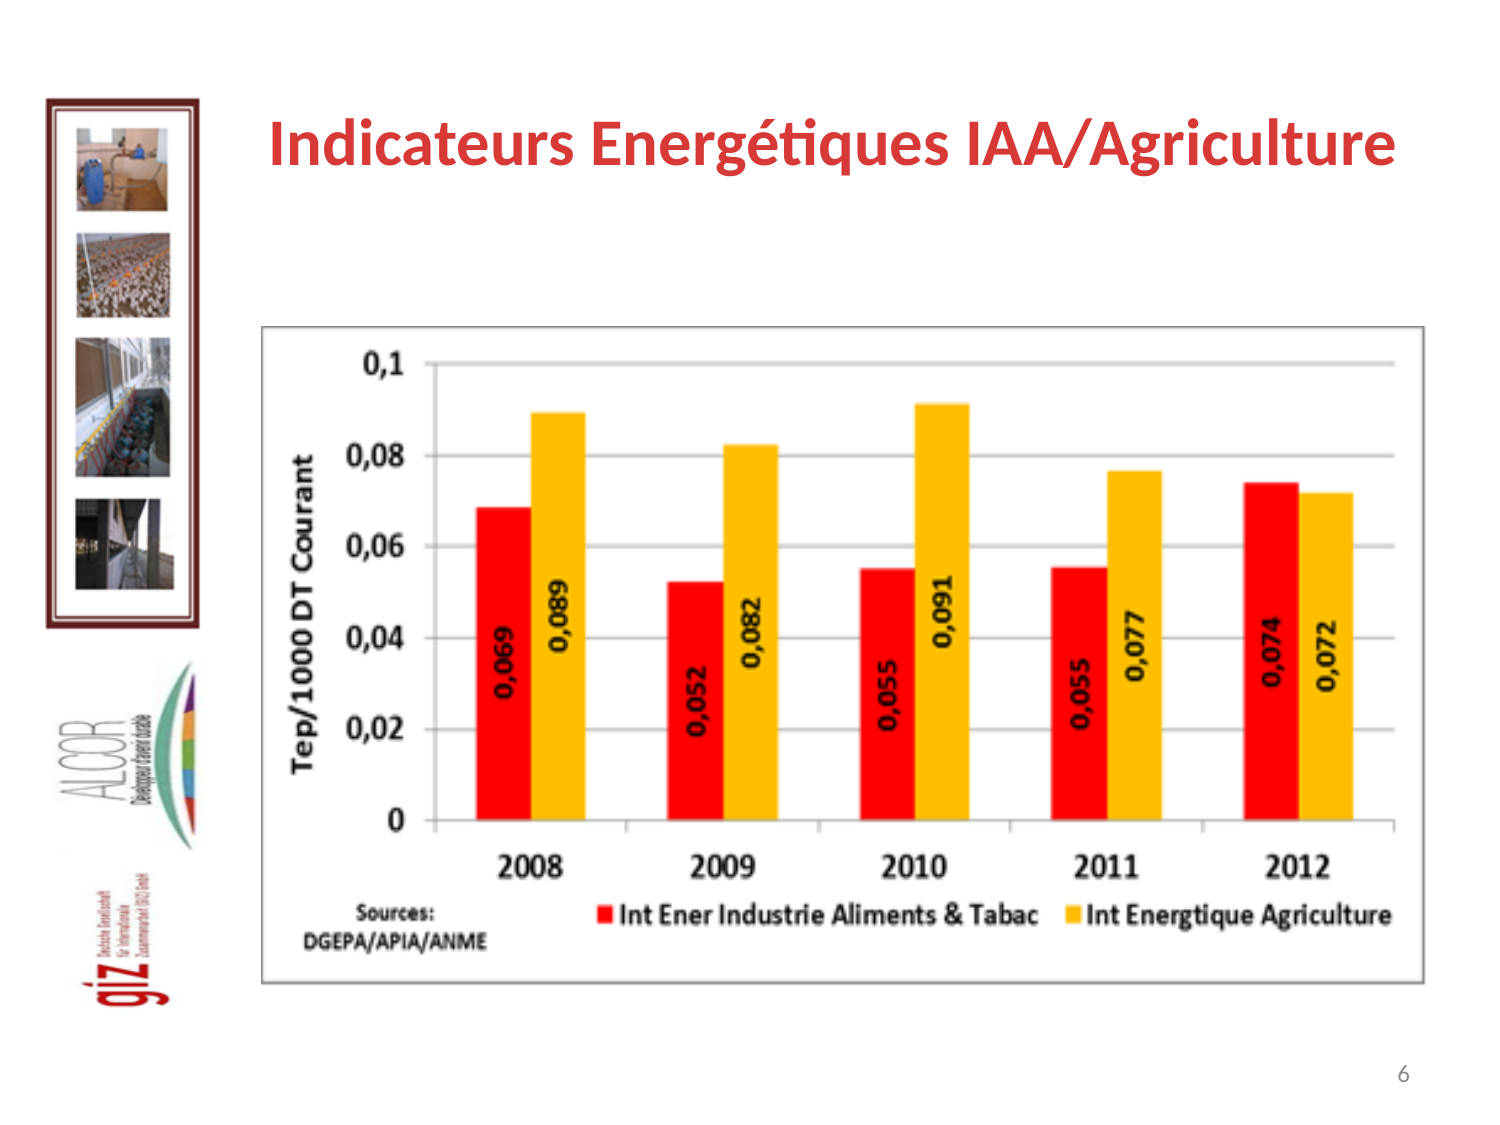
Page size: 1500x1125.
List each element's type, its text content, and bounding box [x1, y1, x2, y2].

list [261, 326, 1429, 988]
slide_number 6 [1074, 1042, 1425, 1103]
picture [40, 90, 214, 1023]
title Indicateurs Energétiques IAA/Agriculture [242, 45, 1425, 233]
